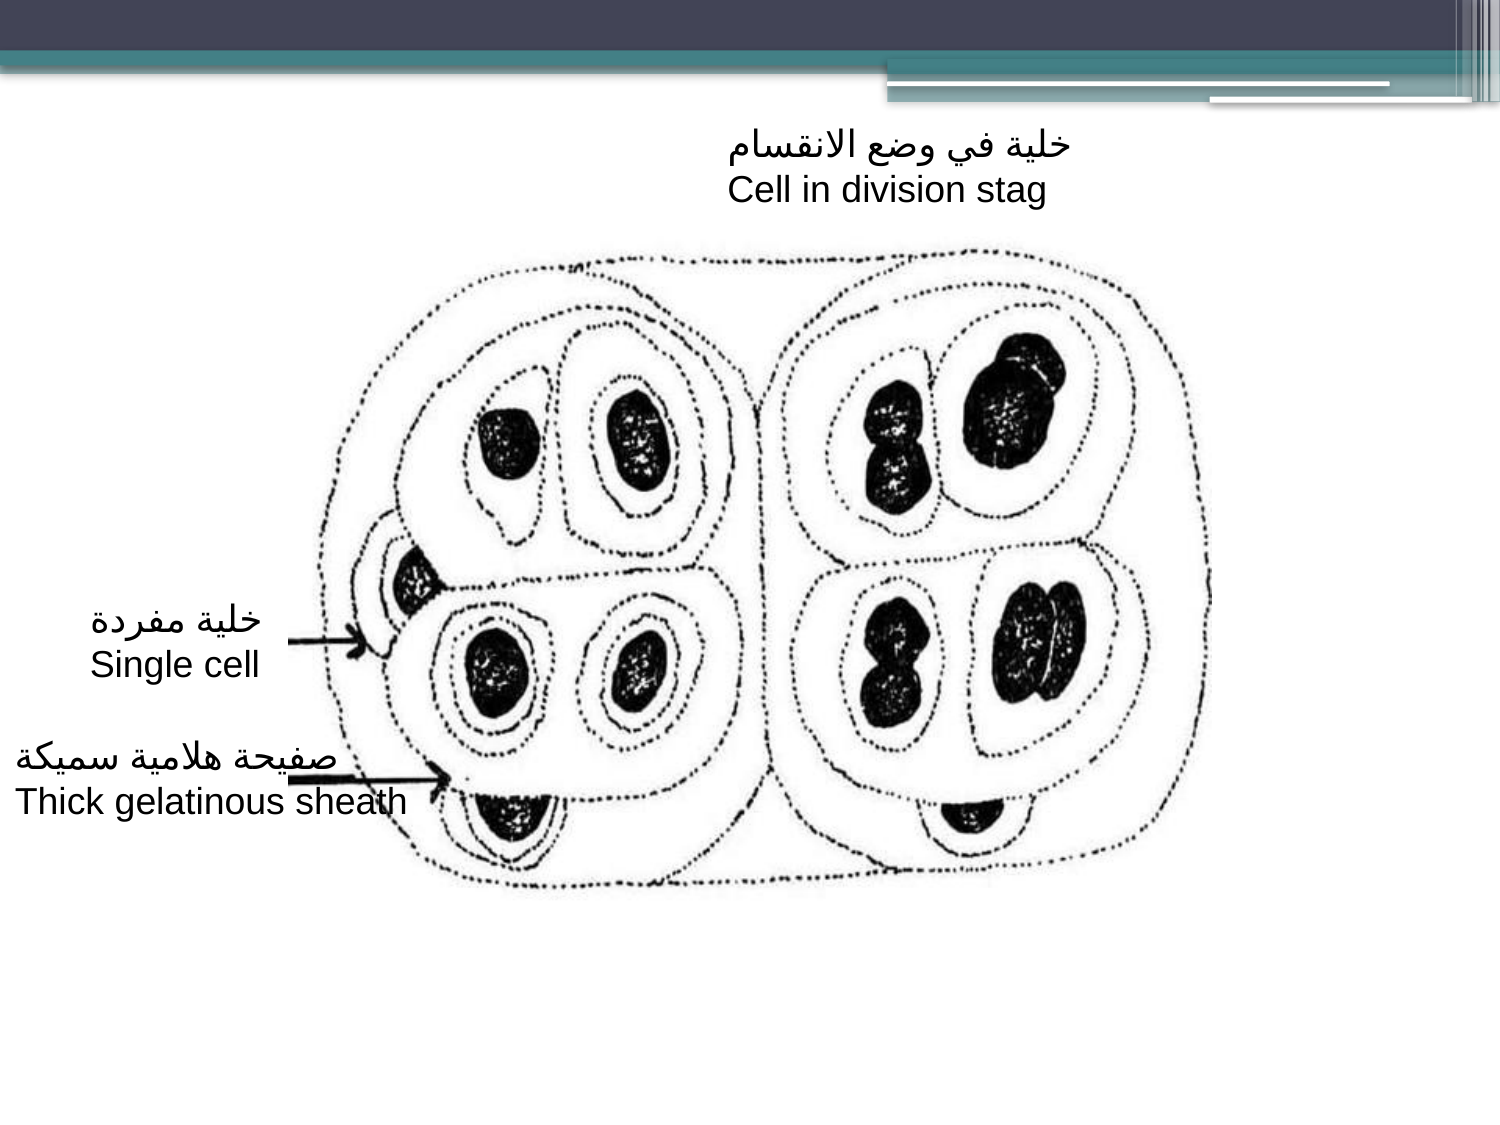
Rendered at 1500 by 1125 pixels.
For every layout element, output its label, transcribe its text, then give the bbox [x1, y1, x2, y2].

text_box خلية مفردة Single cell [74, 587, 281, 693]
text_box صفيحة هلامية سميكة Thick gelatinous sheath [0, 724, 281, 830]
picture [288, 212, 1212, 913]
text_box خلية في وضع الانقسام Cell in division stag [712, 112, 1338, 218]
